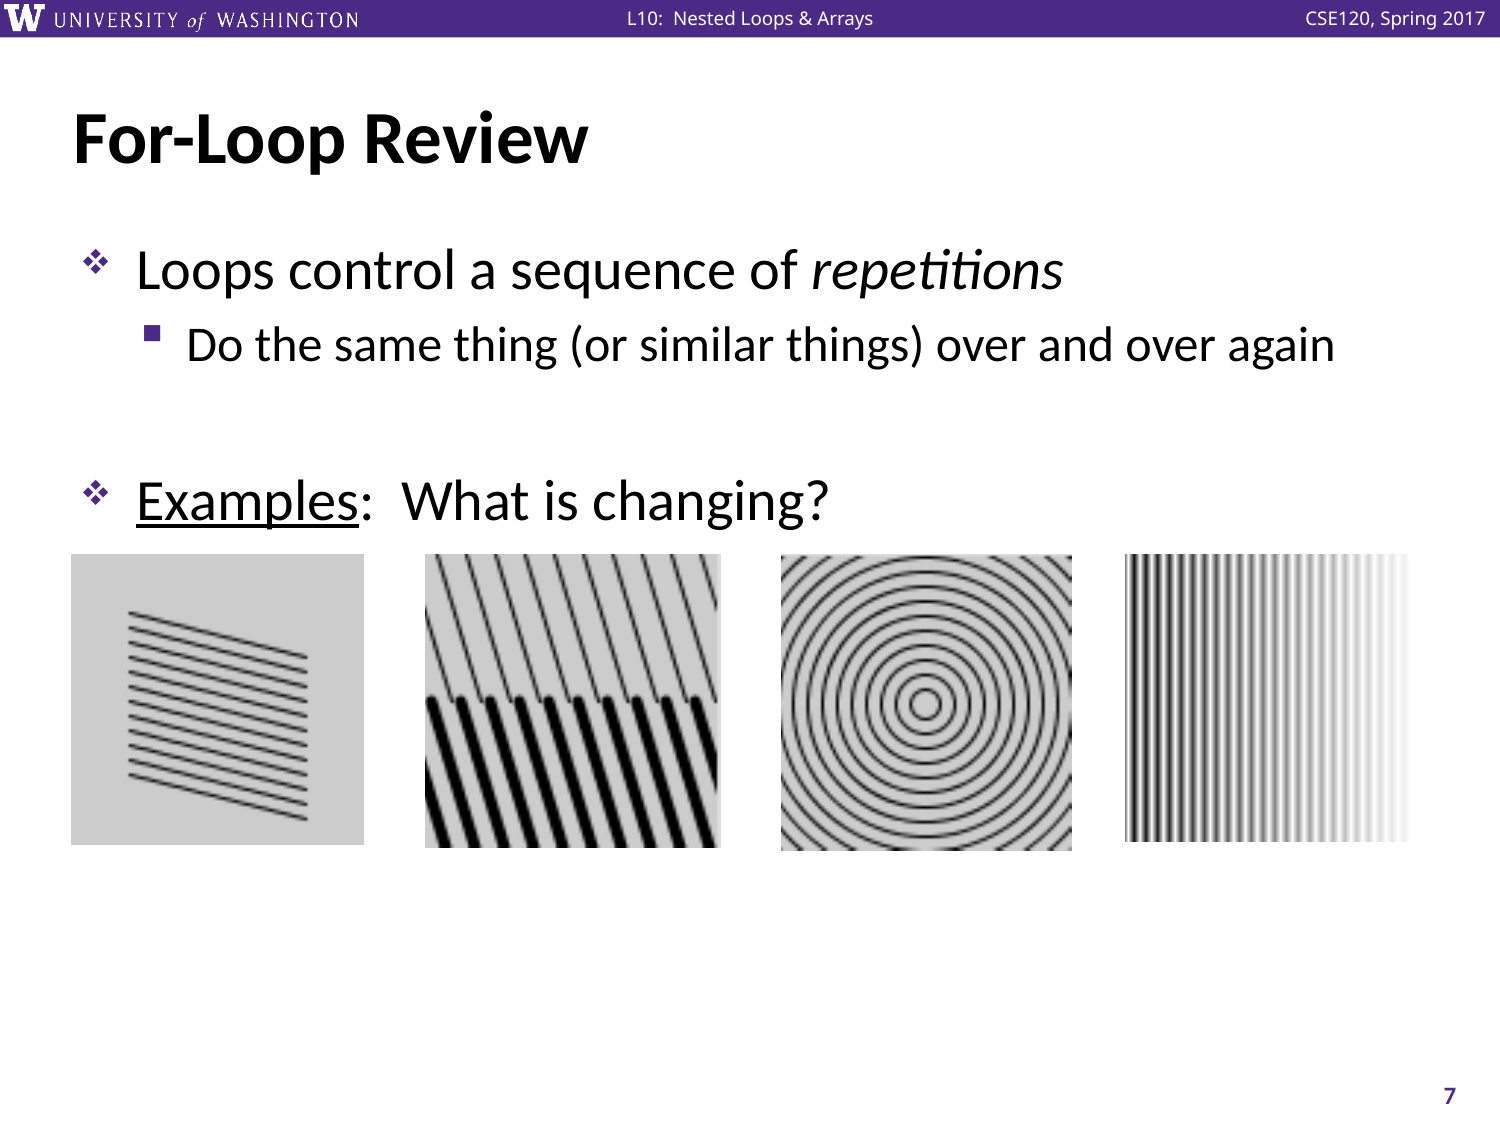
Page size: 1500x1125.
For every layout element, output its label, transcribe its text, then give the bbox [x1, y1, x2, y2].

slide_number 7 [1400, 1065, 1500, 1125]
picture [781, 554, 1072, 851]
picture [4, 4, 358, 32]
picture [1125, 554, 1413, 842]
picture [71, 554, 365, 845]
list Loops control a sequence of repetitions Do the same thing (or similar things) over and over again Examples: What is changing? [64, 223, 1438, 1040]
title For-Loop Review [58, 71, 1438, 197]
picture [424, 554, 721, 848]
